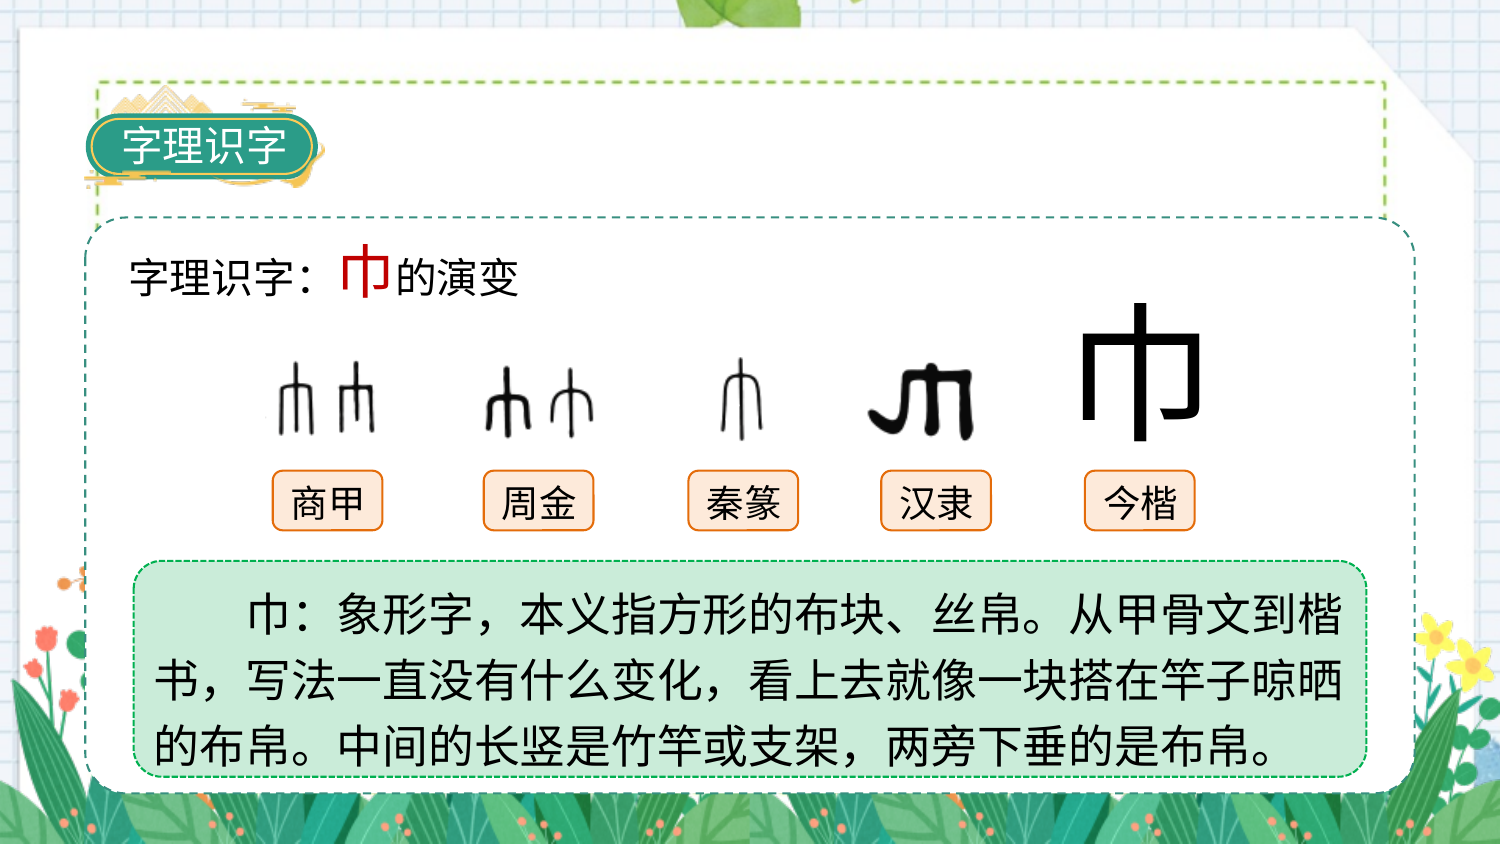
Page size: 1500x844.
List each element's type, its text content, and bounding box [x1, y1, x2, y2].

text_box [1084, 470, 1195, 534]
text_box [272, 470, 383, 534]
text_box 巾 [1050, 272, 1231, 468]
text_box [84, 85, 325, 189]
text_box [133, 560, 1381, 783]
picture [0, 0, 1500, 844]
text_box [84, 216, 1416, 566]
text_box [881, 470, 991, 534]
text_box 字理识字：巾的演变 [113, 227, 536, 313]
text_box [483, 470, 594, 534]
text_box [688, 470, 799, 534]
